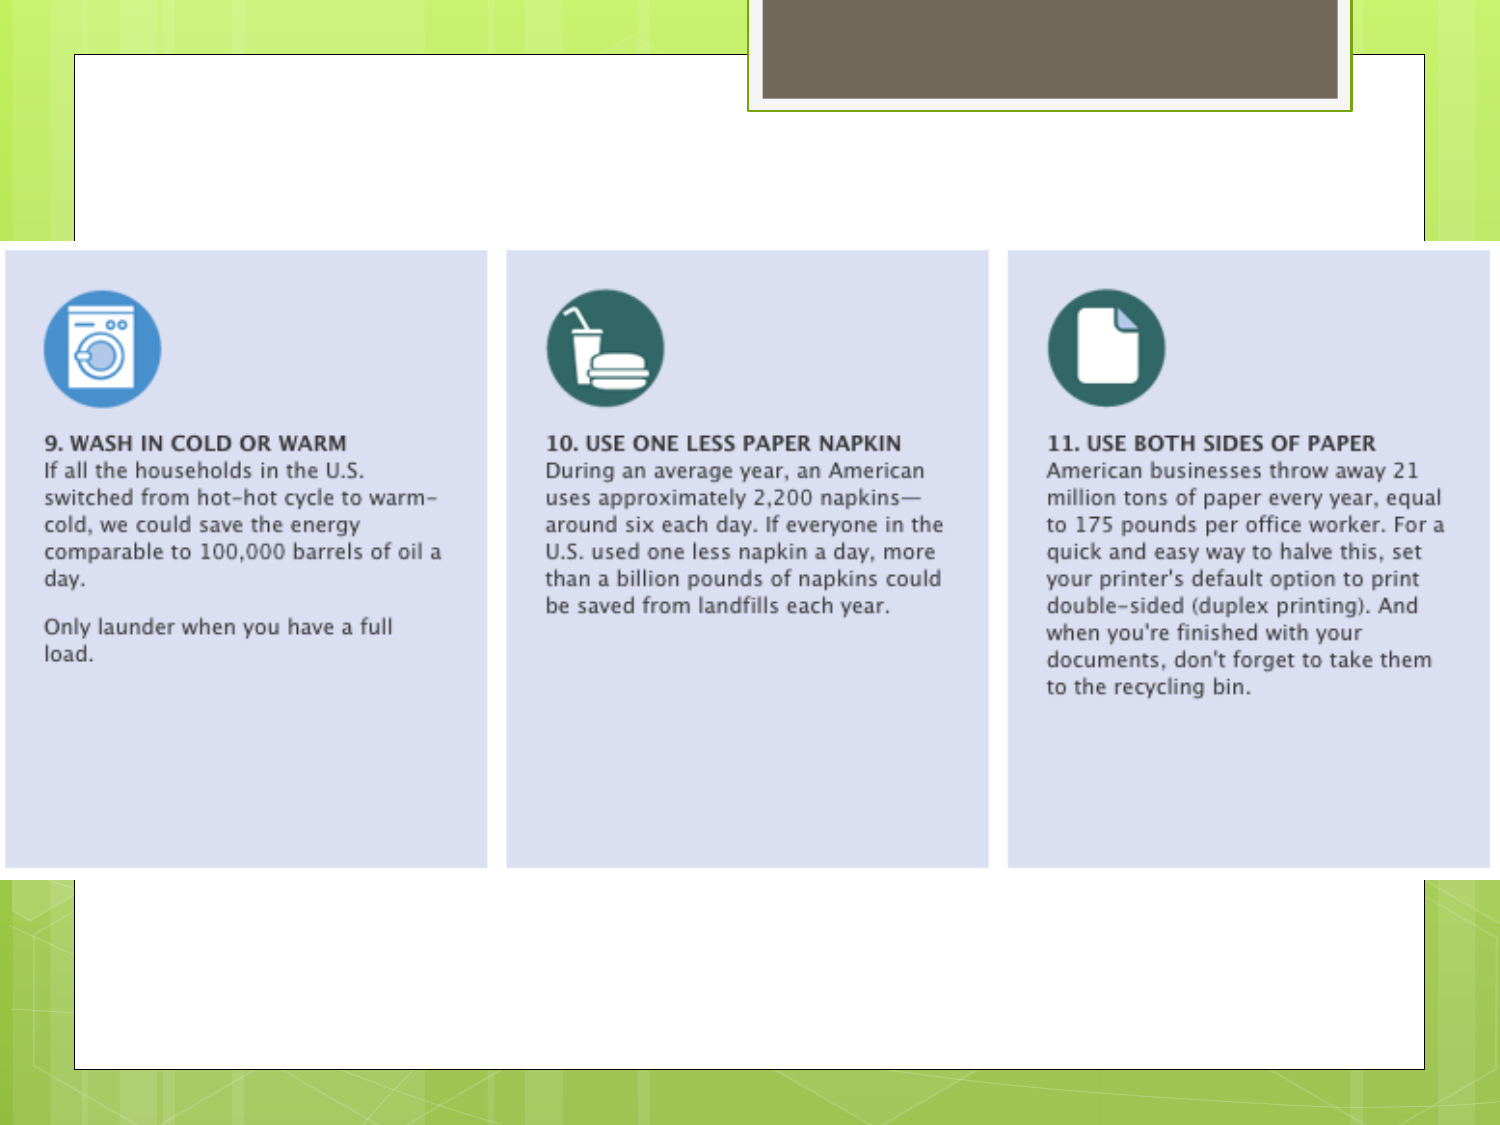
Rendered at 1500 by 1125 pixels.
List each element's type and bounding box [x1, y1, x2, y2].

picture [0, 241, 1500, 880]
